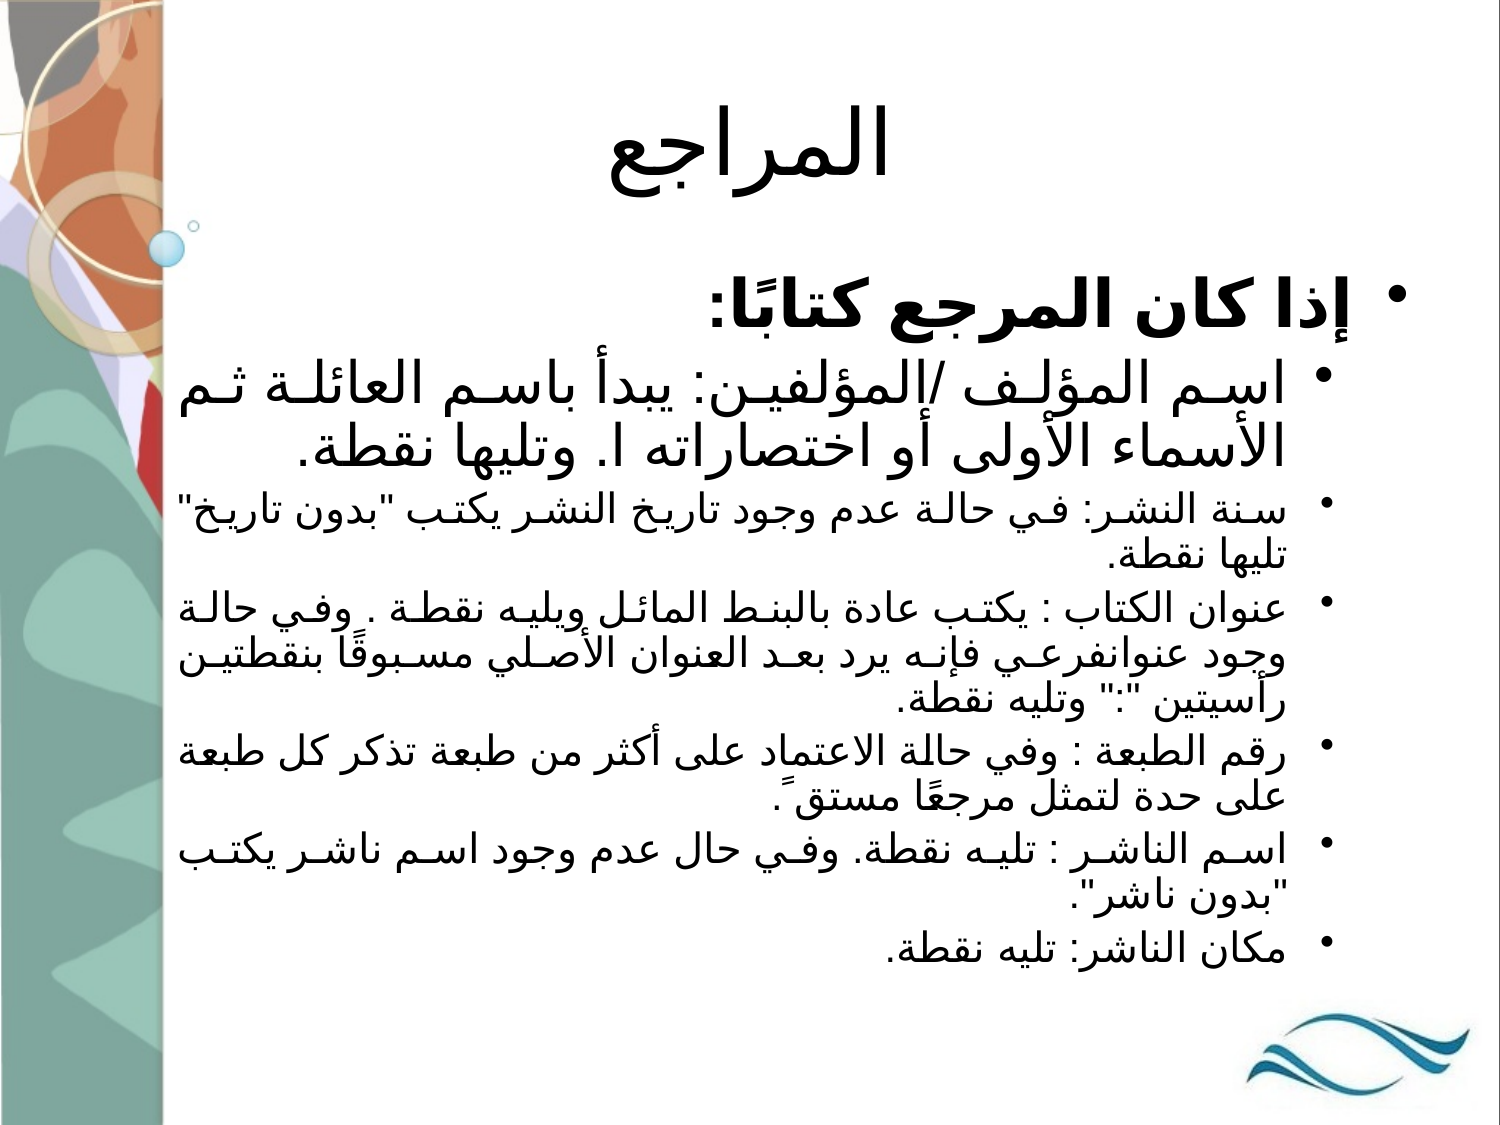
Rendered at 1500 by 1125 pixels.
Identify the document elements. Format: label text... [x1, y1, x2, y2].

list إذا كان المرجع كتابًا: اسم المؤلف /المؤلفين: يبدأ باسم العائلة ثم الأسماء الأولى أو اختصاراته ا. وتليها نقطة. سنة النشر: في حالة عدم وجود تاريخ النشر يكتب "بدون تاريخ" تليها نقطة. عنوان الكتاب : يكتب عادة بالبنط المائل ويليه نقطة . وفي حالة وجود عنوانفرعي فإنه يرد بعد العنوان الأصلي مسبوقًا بنقطتين رأسيتين ":" وتليه نقطة. رقم الطبعة : وفي حالة الاعتماد على أكثر من طبعة تذكر كل طبعة على حدة لتمثل مرجعًا مستق ً. اسم الناشر : تليه نقطة. وفي حال عدم وجود اسم ناشر يكتب "بدون ناشر". مكان الناشر: تليه نقطة. [162, 262, 1426, 1026]
title المراجع [74, 44, 1426, 233]
picture [0, 0, 1500, 1125]
